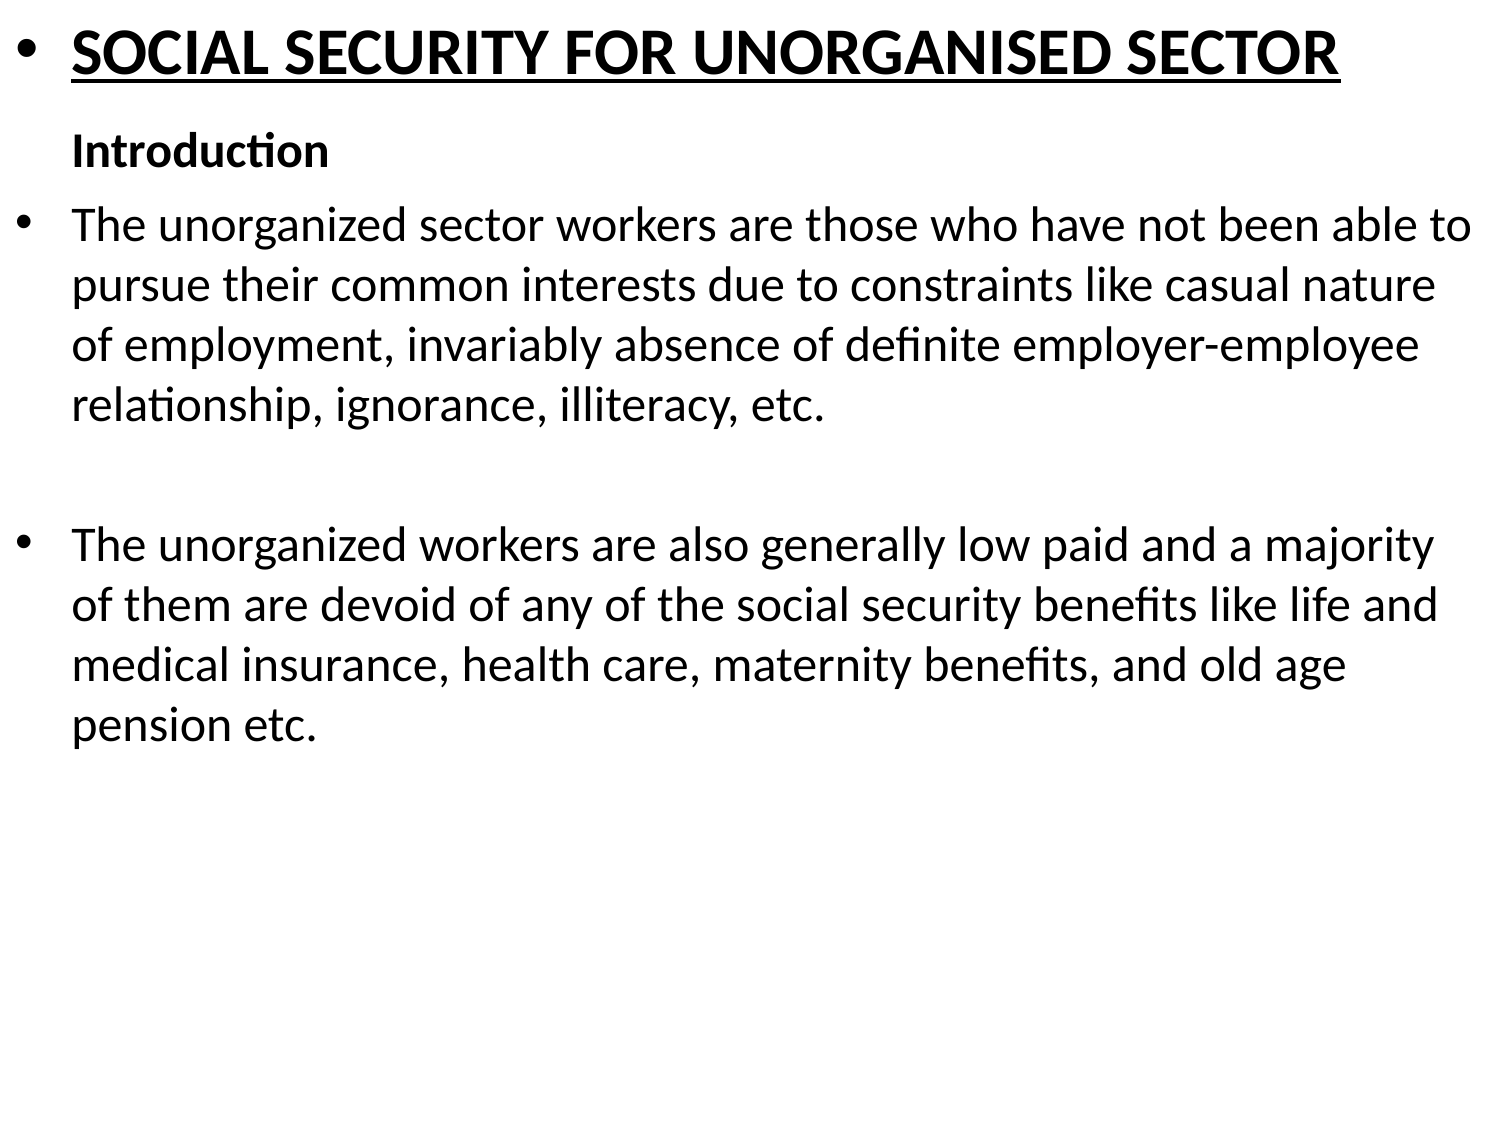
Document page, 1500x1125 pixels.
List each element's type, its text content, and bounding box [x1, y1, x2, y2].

list SOCIAL SECURITY FOR UNORGANISED SECTOR Introduction The unorganized sector workers are those who have not been able to pursue their common interests due to constraints like casual nature of employment, invariably absence of definite employer-employee relationship, ignorance, illiteracy, etc. The unorganized workers are also generally low paid and a majority of them are devoid of any of the social security benefits like life and medical insurance, health care, maternity benefits, and old age pension etc. [0, 0, 1500, 1125]
